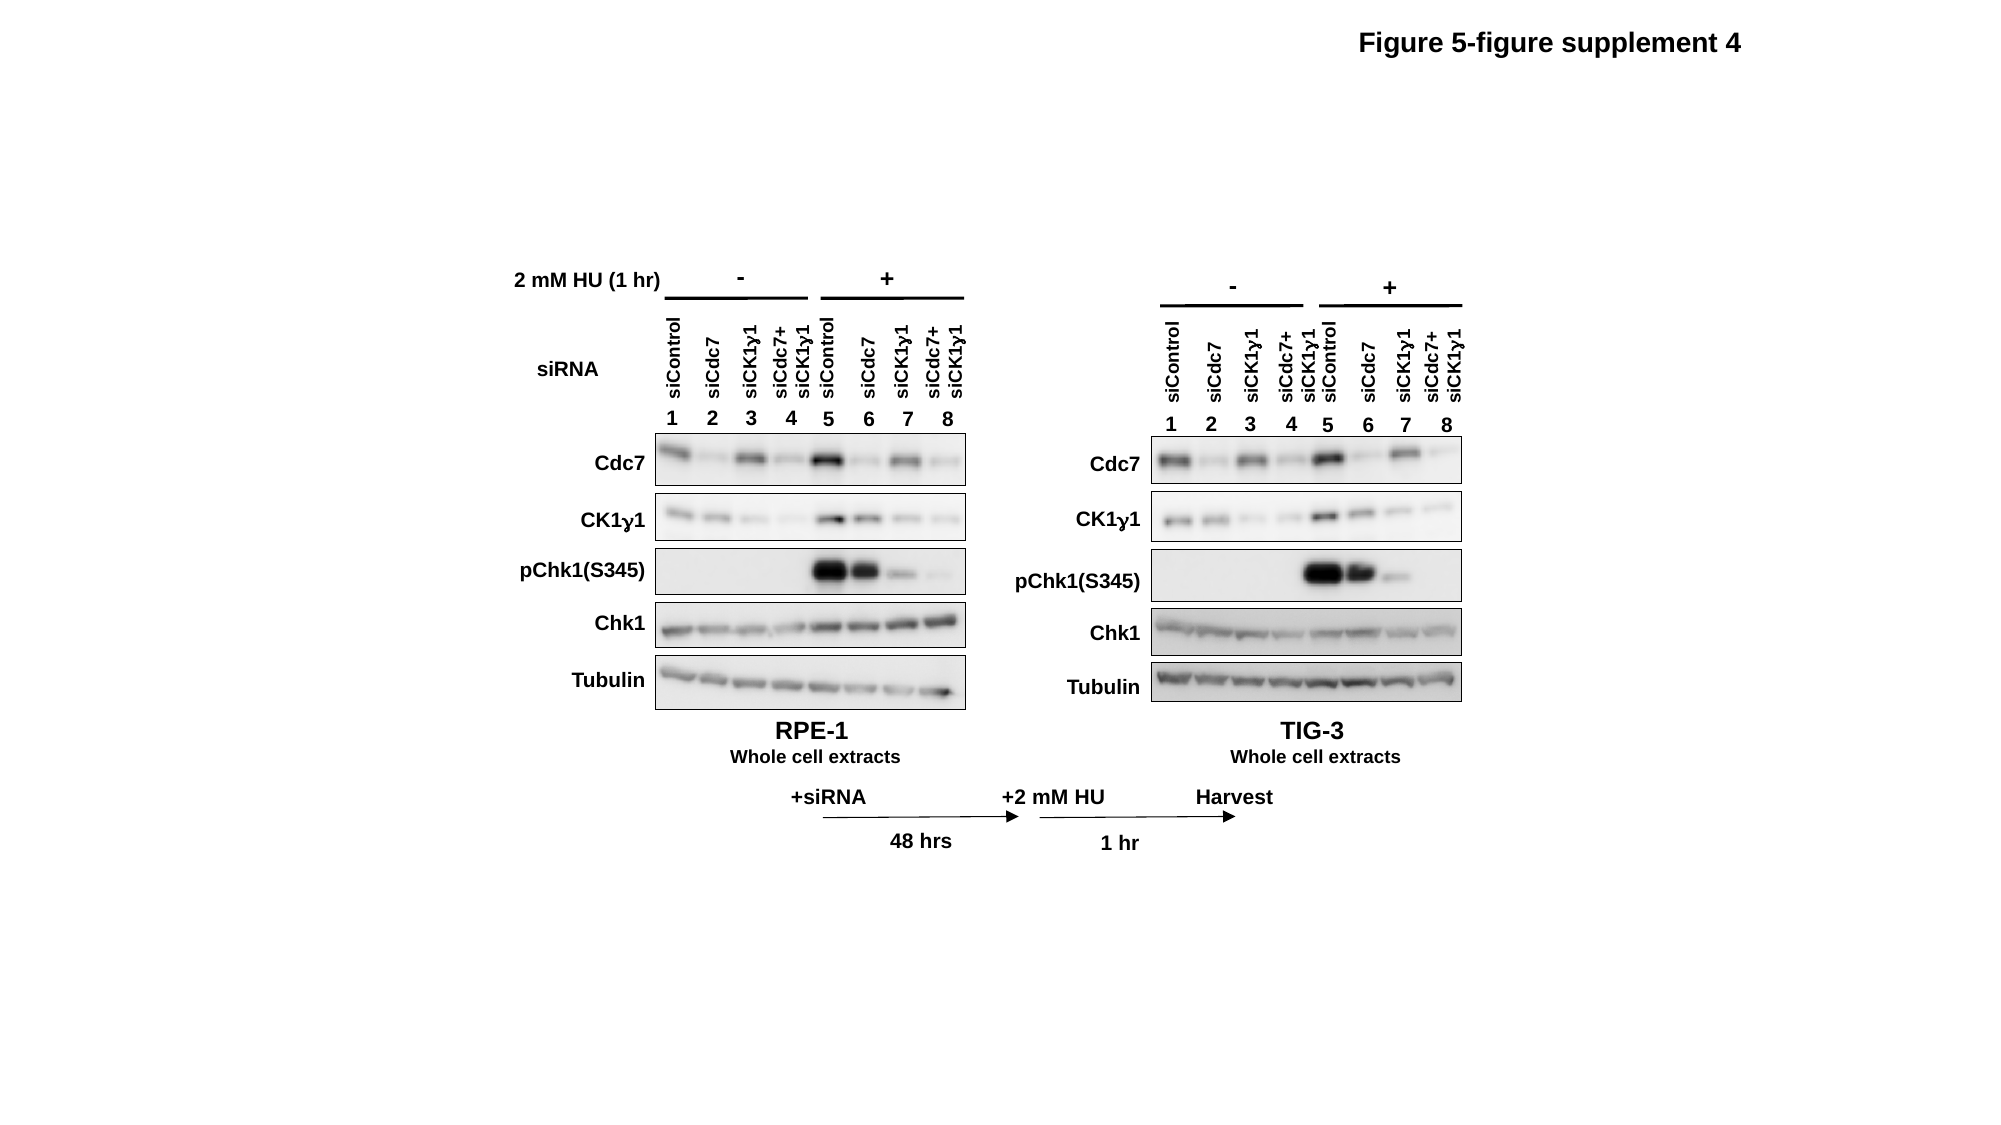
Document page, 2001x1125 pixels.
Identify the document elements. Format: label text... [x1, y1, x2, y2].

text_box siCdc7 [693, 299, 730, 414]
text_box 1 [653, 397, 682, 437]
text_box siCK1g1 [1384, 309, 1411, 419]
text_box siControl [1152, 296, 1190, 419]
text_box siCK1g1 [881, 300, 919, 414]
picture [1151, 662, 1462, 702]
text_box Figure 5-figure supplement 4 [1343, 16, 1826, 65]
text_box +siRNA [775, 776, 987, 817]
text_box 48 hrs [875, 820, 1001, 861]
text_box 2 mM HU (1 hr) [499, 259, 680, 299]
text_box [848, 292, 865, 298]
text_box 7 [889, 398, 917, 433]
picture [655, 433, 966, 486]
text_box 3 [732, 397, 761, 433]
text_box RPE-1 Whole cell extracts [707, 710, 924, 775]
text_box 1 [1152, 403, 1181, 436]
text_box 4 [1272, 403, 1301, 436]
text_box siCdc7 [1194, 296, 1214, 305]
text_box - [721, 253, 844, 298]
text_box 4 [772, 397, 801, 433]
text_box 8 [929, 398, 957, 433]
text_box siCdc7+ siCK1g1 [1266, 309, 1309, 419]
picture [655, 602, 966, 648]
picture [1151, 549, 1462, 601]
text_box siRNA [522, 348, 642, 388]
text_box Tubulin [968, 666, 1156, 707]
text_box Harvest [1181, 776, 1412, 817]
text_box +2 mM HU [987, 776, 1181, 817]
text_box siControl [807, 292, 845, 414]
text_box + [1368, 264, 1490, 309]
text_box CK1g1 [968, 498, 1151, 539]
text_box siCdc7 [1194, 306, 1231, 419]
picture [655, 548, 966, 595]
text_box siCdc7 [693, 292, 721, 298]
text_box 5 [810, 398, 838, 433]
picture [655, 493, 966, 541]
text_box Cdc7 [473, 442, 655, 483]
text_box siCdc7+ siCK1g1 [1411, 309, 1472, 419]
text_box siCdc7 [848, 299, 881, 414]
text_box TIG-3 Whole cell extracts [1185, 707, 1446, 775]
text_box siCdc7+ siCK1g1 [760, 304, 821, 414]
text_box 2 [1192, 403, 1221, 436]
text_box Tubulin [473, 659, 655, 699]
text_box Chk1 [473, 602, 655, 642]
text_box 6 [850, 398, 879, 433]
text_box siCK1g1 [730, 299, 768, 414]
text_box 2 [693, 397, 722, 433]
text_box Cdc7 [968, 442, 1151, 483]
picture [1151, 436, 1462, 484]
text_box 1 hr [1085, 821, 1336, 862]
text_box siControl [653, 293, 691, 414]
text_box Chk1 [968, 612, 1151, 653]
picture [1151, 491, 1462, 542]
text_box 3 [1231, 403, 1260, 436]
text_box - [1214, 262, 1336, 307]
text_box pChk1(S345) [473, 549, 655, 589]
text_box siControl [1309, 296, 1347, 419]
text_box + [865, 255, 988, 300]
text_box siCdc7 [1348, 296, 1368, 305]
text_box 6 [1349, 404, 1378, 436]
text_box siCK1g1 [1231, 307, 1270, 419]
text_box CK1g1 [473, 499, 655, 540]
text_box siCdc7 [1348, 306, 1384, 419]
text_box pChk1(S345) [968, 560, 1151, 600]
text_box 8 [1428, 404, 1456, 436]
text_box 7 [1387, 404, 1415, 436]
text_box 5 [1309, 404, 1337, 436]
picture [655, 655, 966, 710]
picture [1151, 608, 1462, 656]
text_box siCdc7+ siCK1g1 [913, 305, 973, 414]
